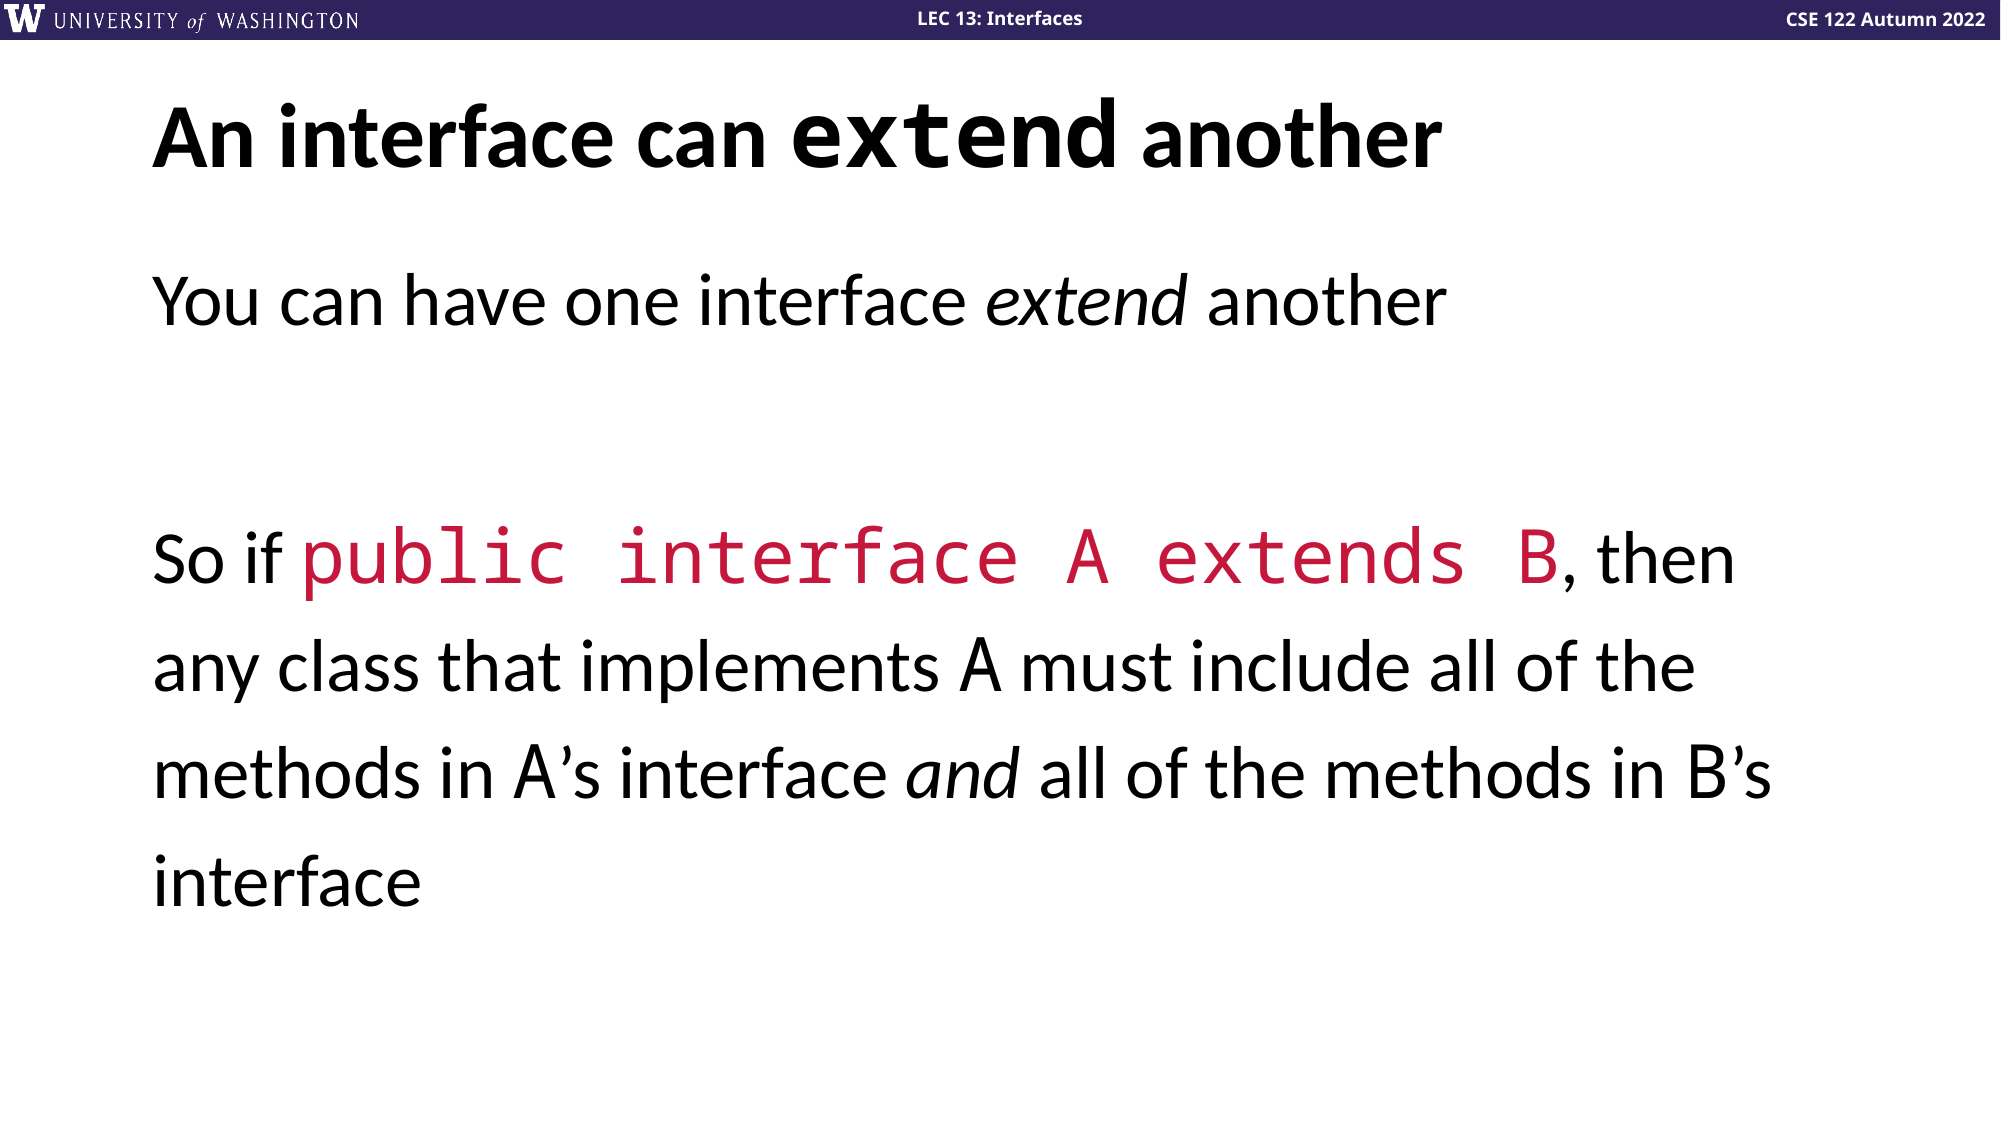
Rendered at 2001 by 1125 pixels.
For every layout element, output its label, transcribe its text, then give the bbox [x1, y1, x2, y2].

picture [4, 4, 358, 33]
list You can have one interface extend another So if public interface A extends B, then any class that implements A must include all of the methods in A’s interface and all of the methods in B’s interface [137, 224, 1863, 1014]
title An interface can extend another [137, 74, 1863, 200]
